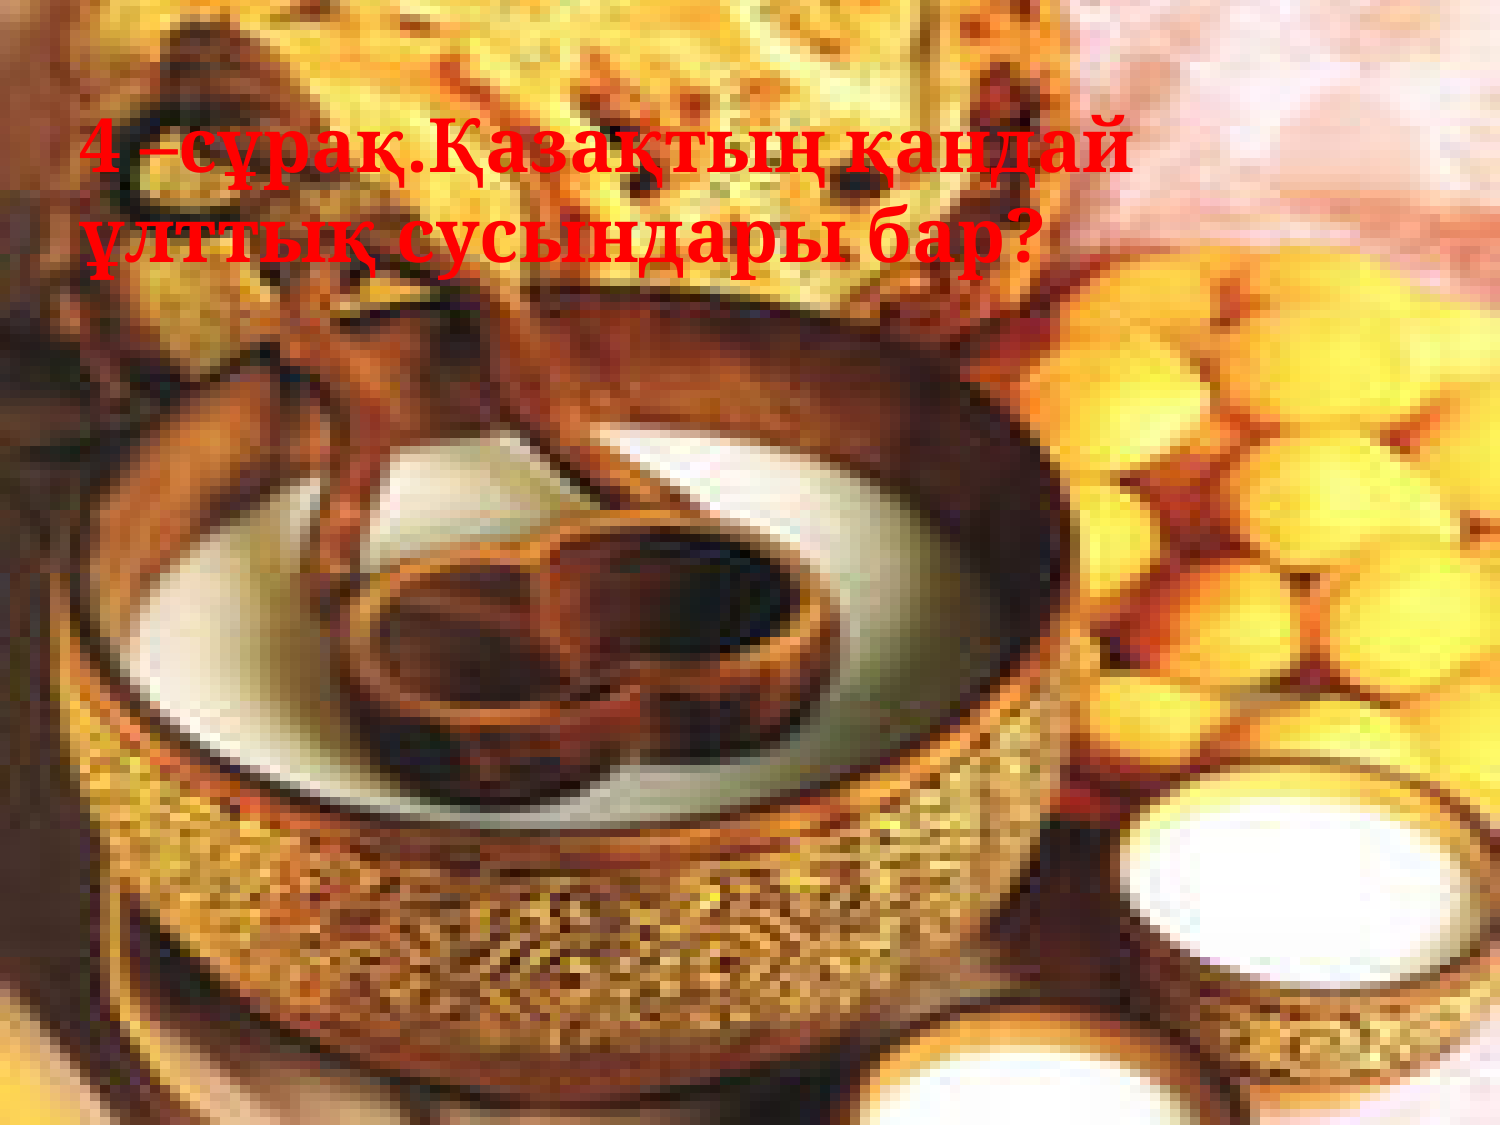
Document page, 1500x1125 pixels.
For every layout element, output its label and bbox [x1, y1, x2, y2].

list [0, 0, 1500, 1125]
